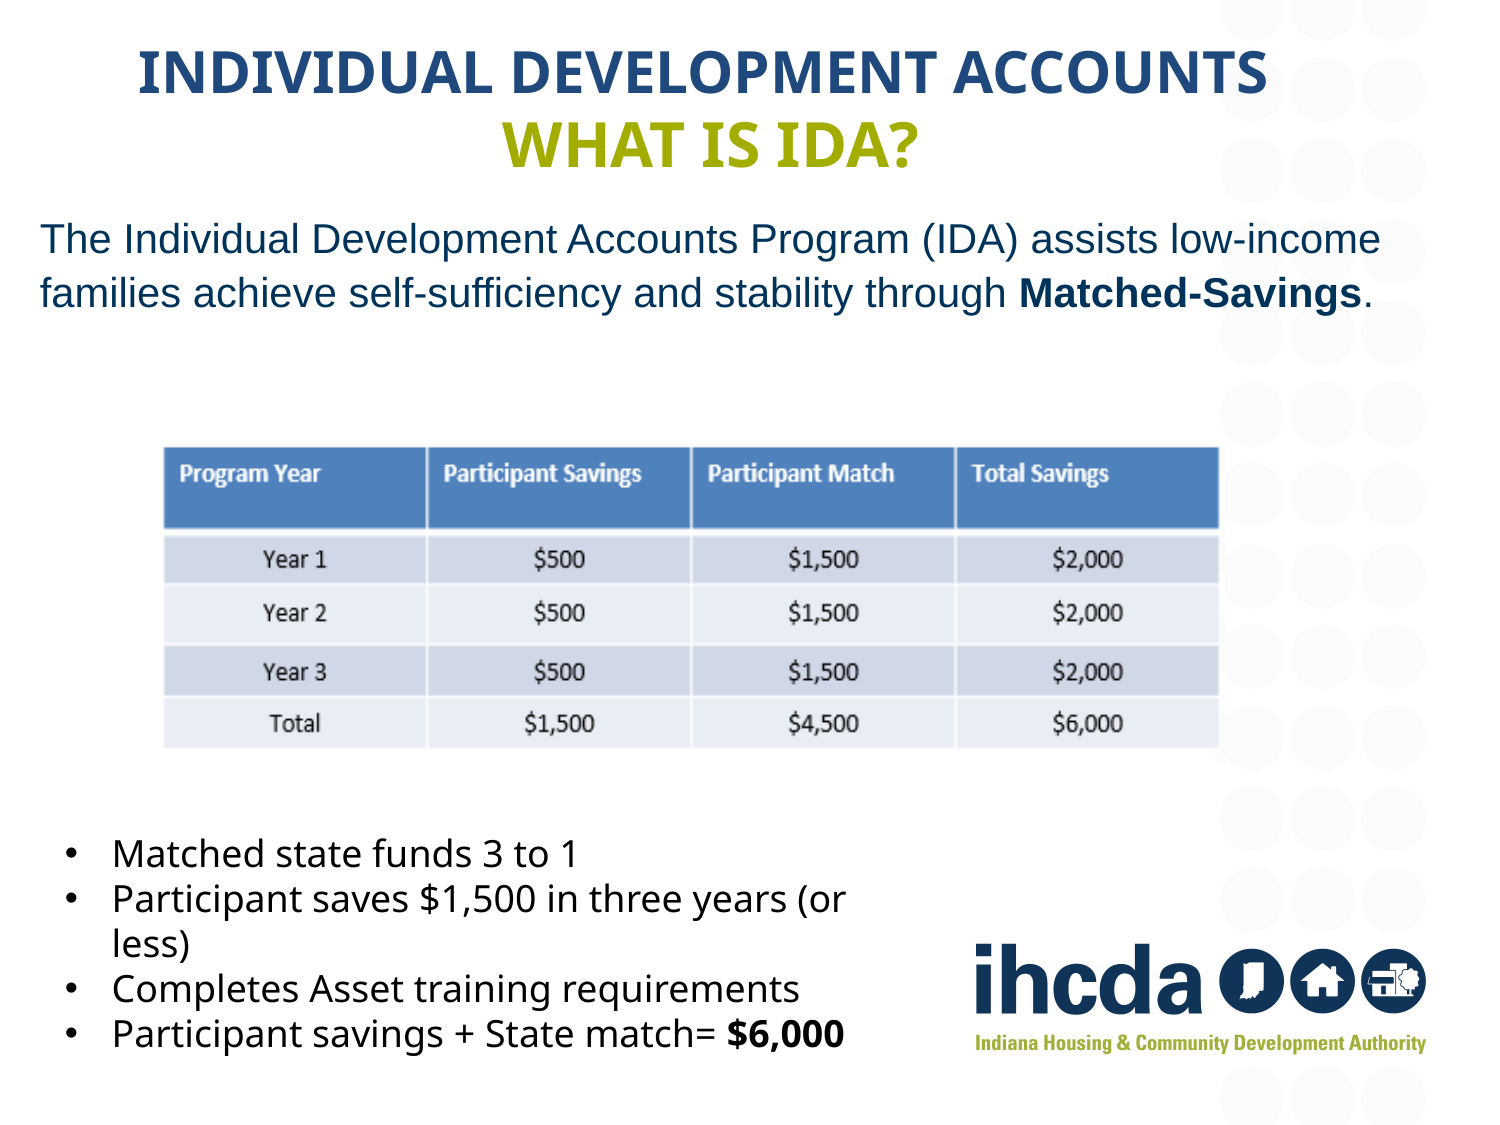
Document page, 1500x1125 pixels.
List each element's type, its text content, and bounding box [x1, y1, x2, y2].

list The Individual Development Accounts Program (IDA) assists low-income families achieve self-sufficiency and stability through Matched-Savings. [24, 201, 1423, 444]
title individual development accounts What is ida? [24, 13, 1398, 201]
picture [0, 0, 1500, 1125]
text_box Matched state funds 3 to 1 Participant saves $1,500 in three years (or less) Completes Asset training requirements Participant savings + State match= $6,000 [49, 822, 950, 1108]
